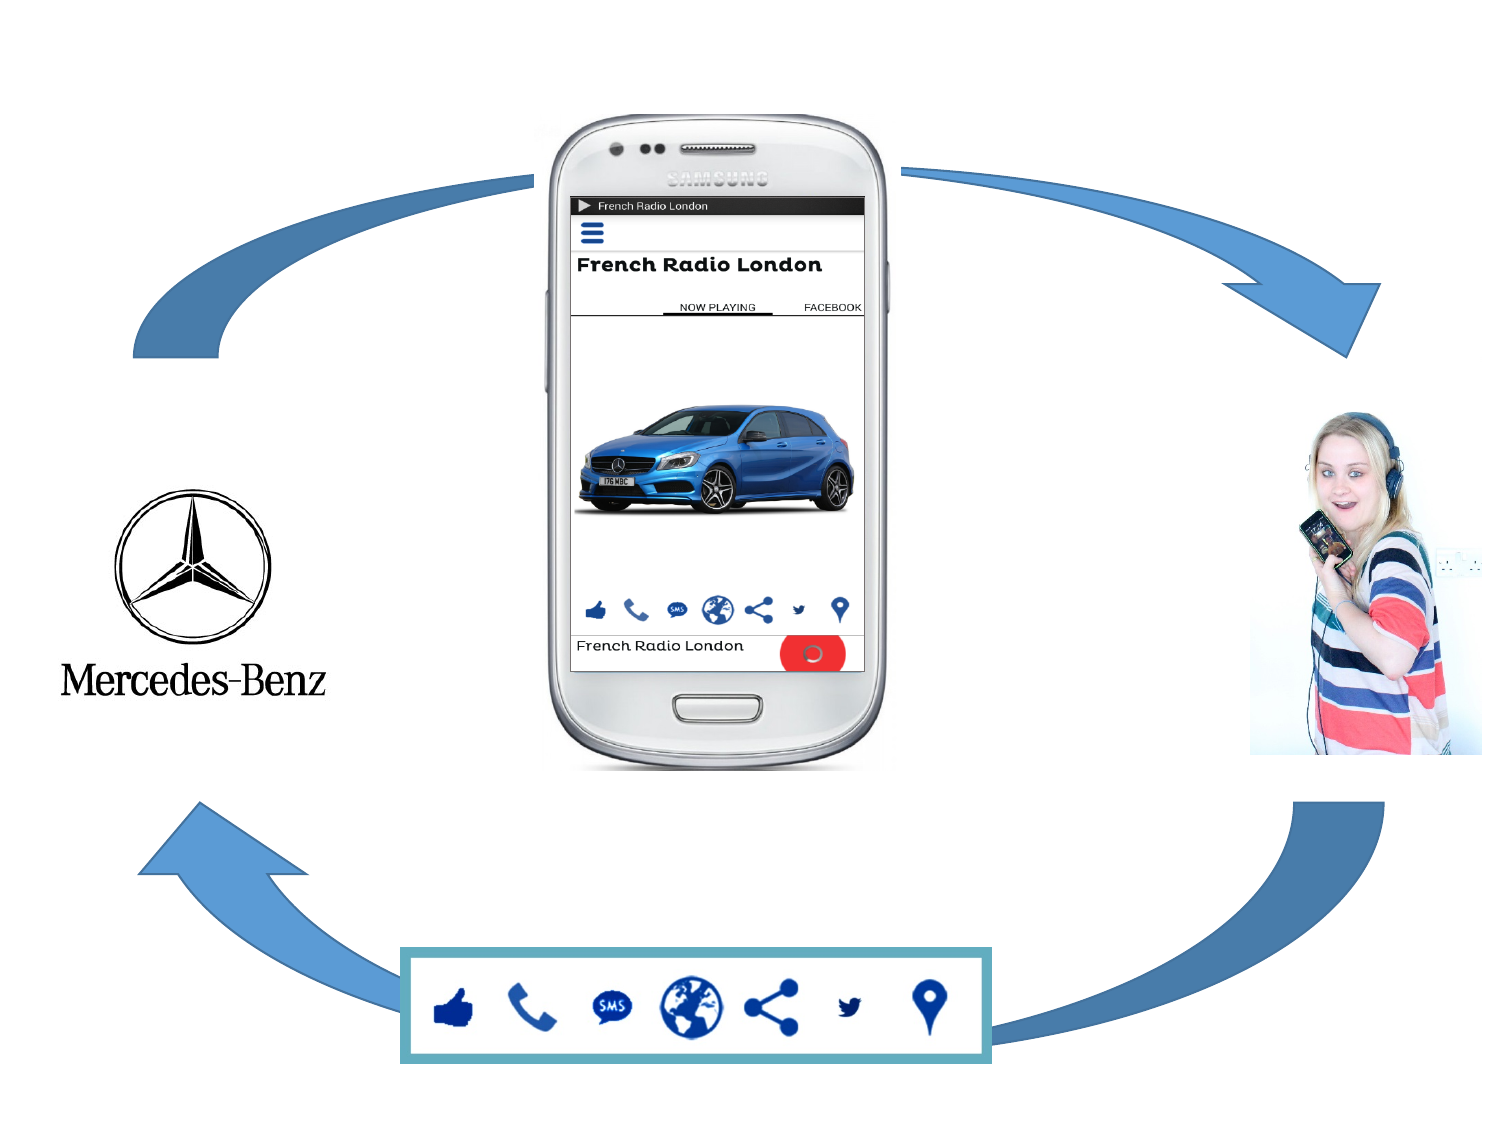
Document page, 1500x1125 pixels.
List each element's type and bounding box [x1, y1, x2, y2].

text_box [132, 173, 534, 359]
text_box [901, 166, 1382, 357]
picture [1250, 357, 1482, 755]
text_box [137, 801, 400, 1014]
text_box [992, 801, 1385, 1046]
picture [400, 947, 992, 1064]
picture [0, 456, 386, 726]
picture [534, 114, 901, 771]
